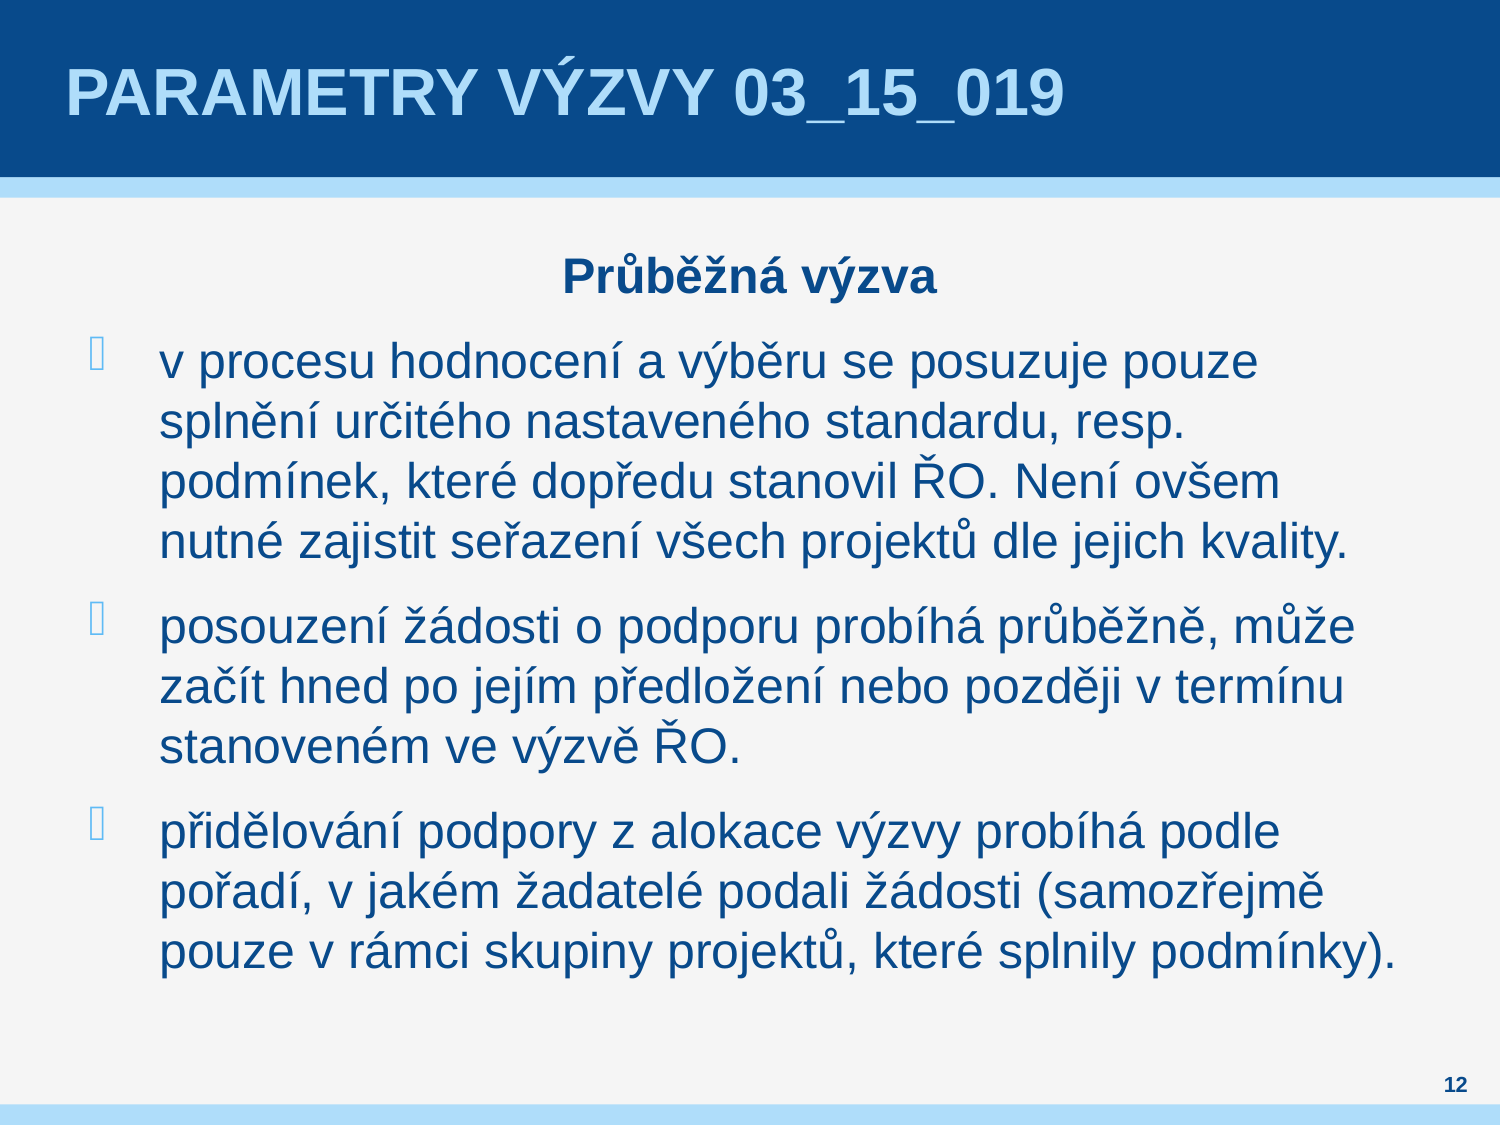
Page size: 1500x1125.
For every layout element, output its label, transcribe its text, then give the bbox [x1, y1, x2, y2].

list Průběžná výzva v procesu hodnocení a výběru se posuzuje pouze splnění určitého nastaveného standardu, resp. podmínek, které dopředu stanovil ŘO. Není ovšem nutné zajistit seřazení všech projektů dle jejich kvality. posouzení žádosti o podporu probíhá průběžně, může začít hned po jejím předložení nebo později v termínu stanoveném ve výzvě ŘO. přidělování podpory z alokace výzvy probíhá podle pořadí, v jakém žadatelé podali žádosti (samozřejmě pouze v rámci skupiny projektů, které splnily podmínky). [88, 243, 1412, 953]
title Parametry výzvy 03_15_019 [59, 0, 1441, 178]
slide_number 12 [1417, 1068, 1495, 1099]
